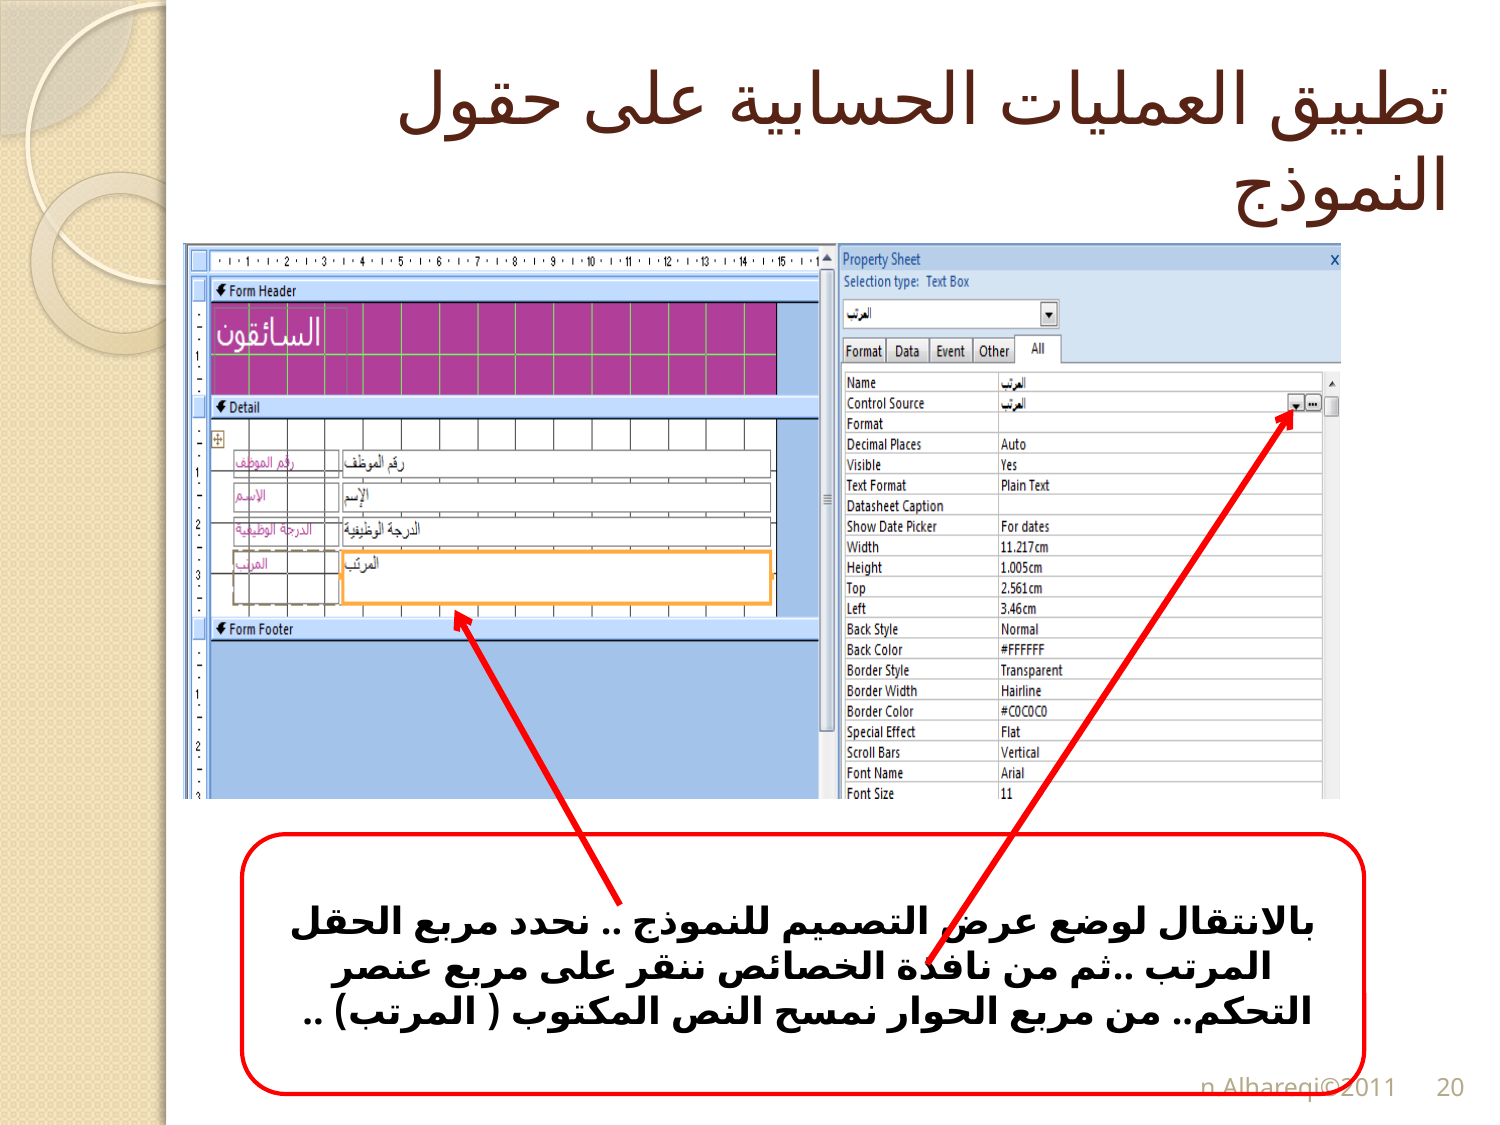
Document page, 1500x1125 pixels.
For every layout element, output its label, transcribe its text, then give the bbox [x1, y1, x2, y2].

text_box بالانتقال لوضع عرض التصميم للنموذج .. نحدد مربع الحقل المرتب ..ثم من نافذة الخصائص ننقر على مربع عنصر التحكم.. من مربع الحوار نمسح النص المكتوب ( المرتب) .. [239, 832, 1367, 1097]
picture [182, 243, 1341, 799]
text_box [389, 674, 686, 841]
footer n.Alhareqi©2011 [937, 1034, 1413, 1113]
slide_number 20 [1413, 1034, 1488, 1113]
title تطبيق العمليات الحسابية على حقول النموذج [235, 45, 1466, 233]
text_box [832, 503, 1389, 870]
